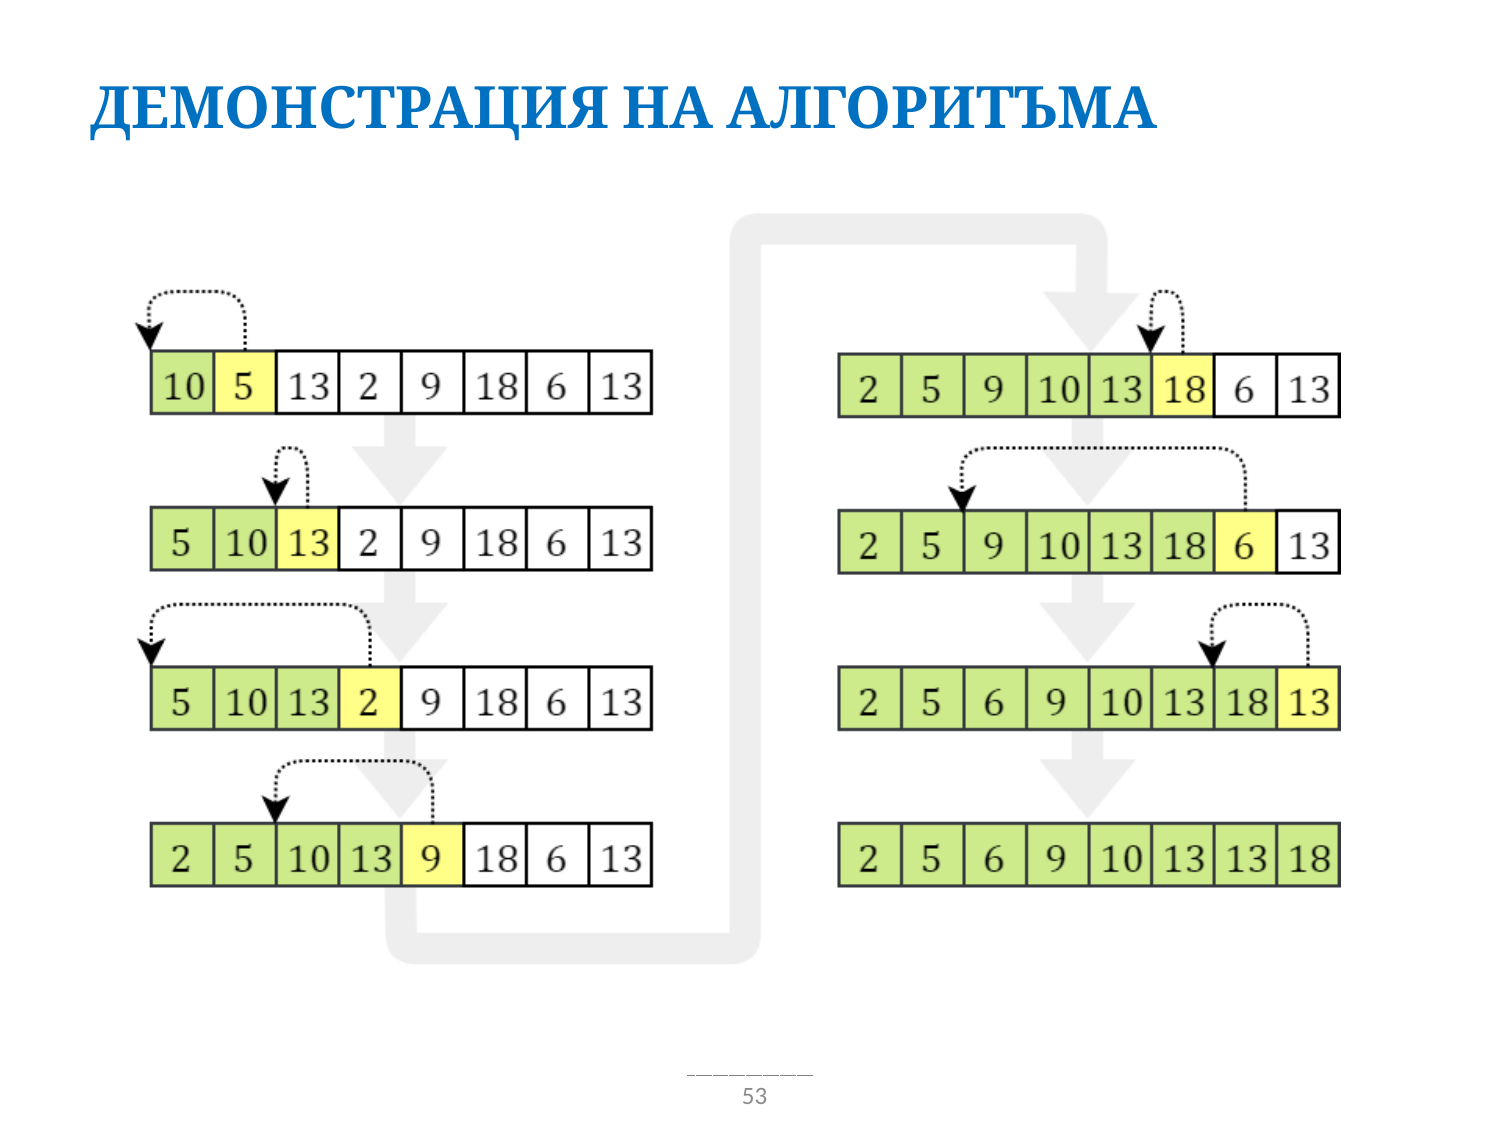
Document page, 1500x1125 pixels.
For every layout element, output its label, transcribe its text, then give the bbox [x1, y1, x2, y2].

list Демонстрация на алгоритъма [75, 62, 1450, 1063]
picture [124, 212, 1341, 966]
slide_number 53 [579, 1065, 930, 1125]
